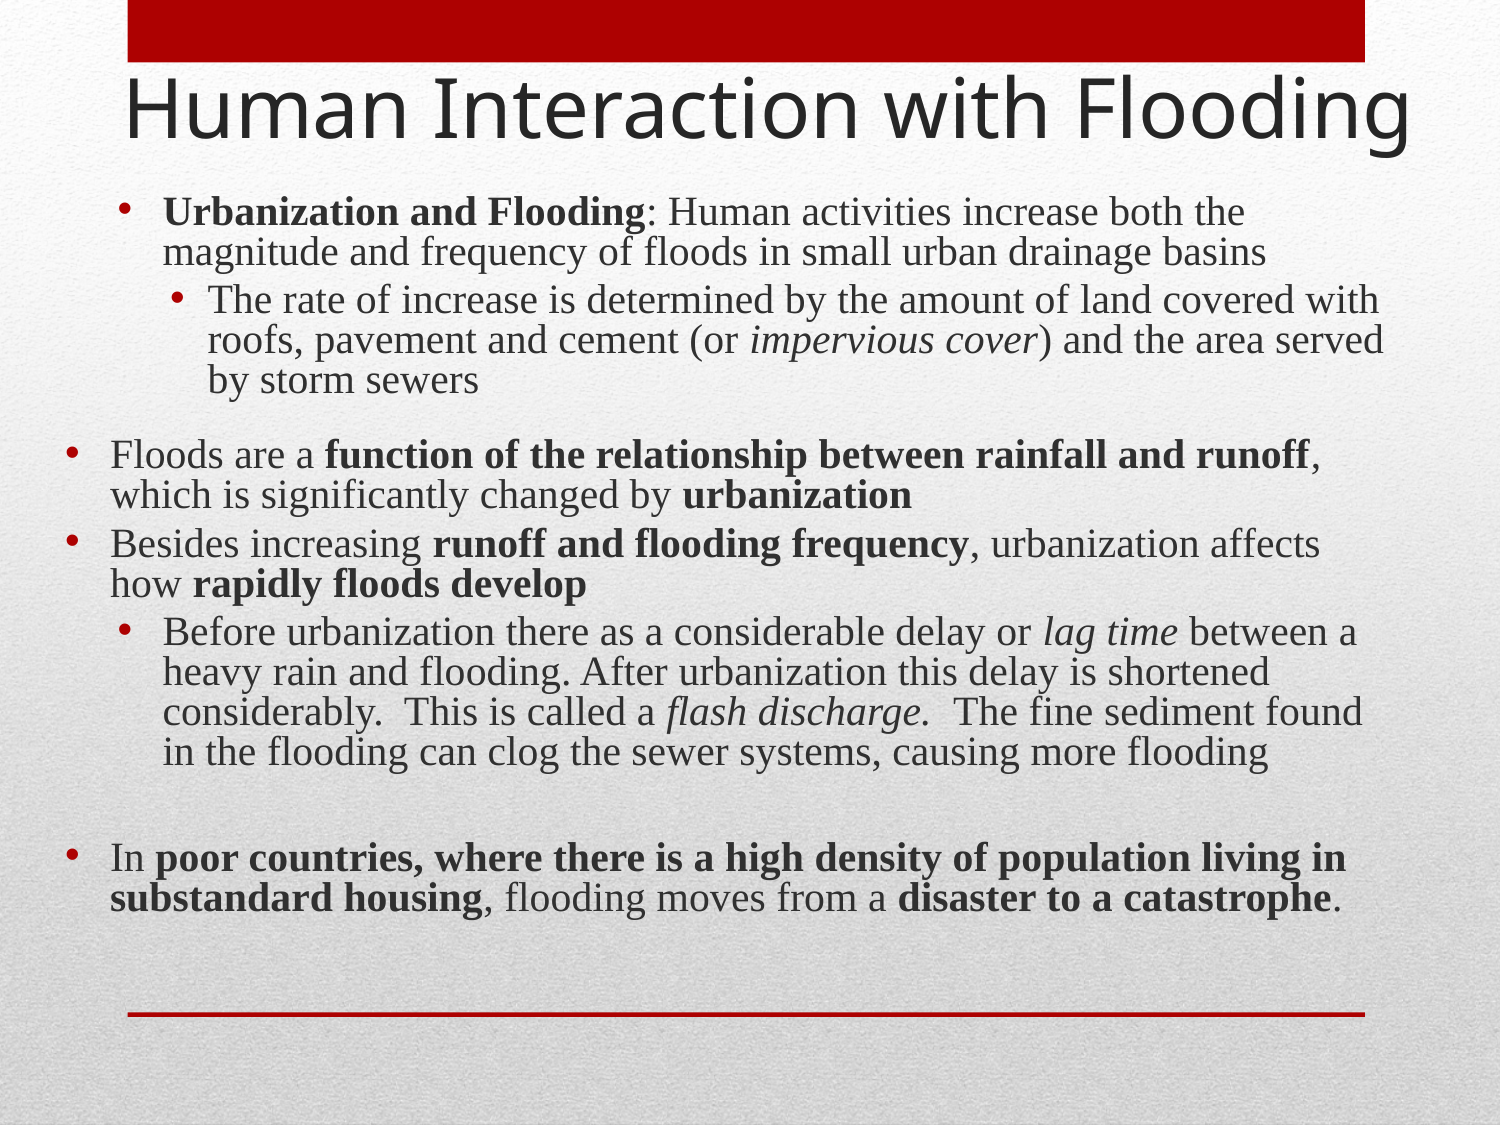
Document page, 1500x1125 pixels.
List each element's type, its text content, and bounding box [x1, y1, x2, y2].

list Urbanization and Flooding: Human activities increase both the magnitude and frequency of floods in small urban drainage basins The rate of increase is determined by the amount of land covered with roofs, pavement and cement (or impervious cover) and the area served by storm sewers Floods are a function of the relationship between rainfall and runoff, which is significantly changed by urbanization Besides increasing runoff and flooding frequency, urbanization affects how rapidly floods develop Before urbanization there as a considerable delay or lag time between a heavy rain and flooding. After urbanization this delay is shortened considerably. This is called a flash discharge. The fine sediment found in the flooding can clog the sewer systems, causing more flooding In poor countries, where there is a high density of population living in substandard housing, flooding moves from a disaster to a catastrophe. [50, 149, 1413, 1038]
title Human Interaction with Flooding [75, 0, 1463, 163]
